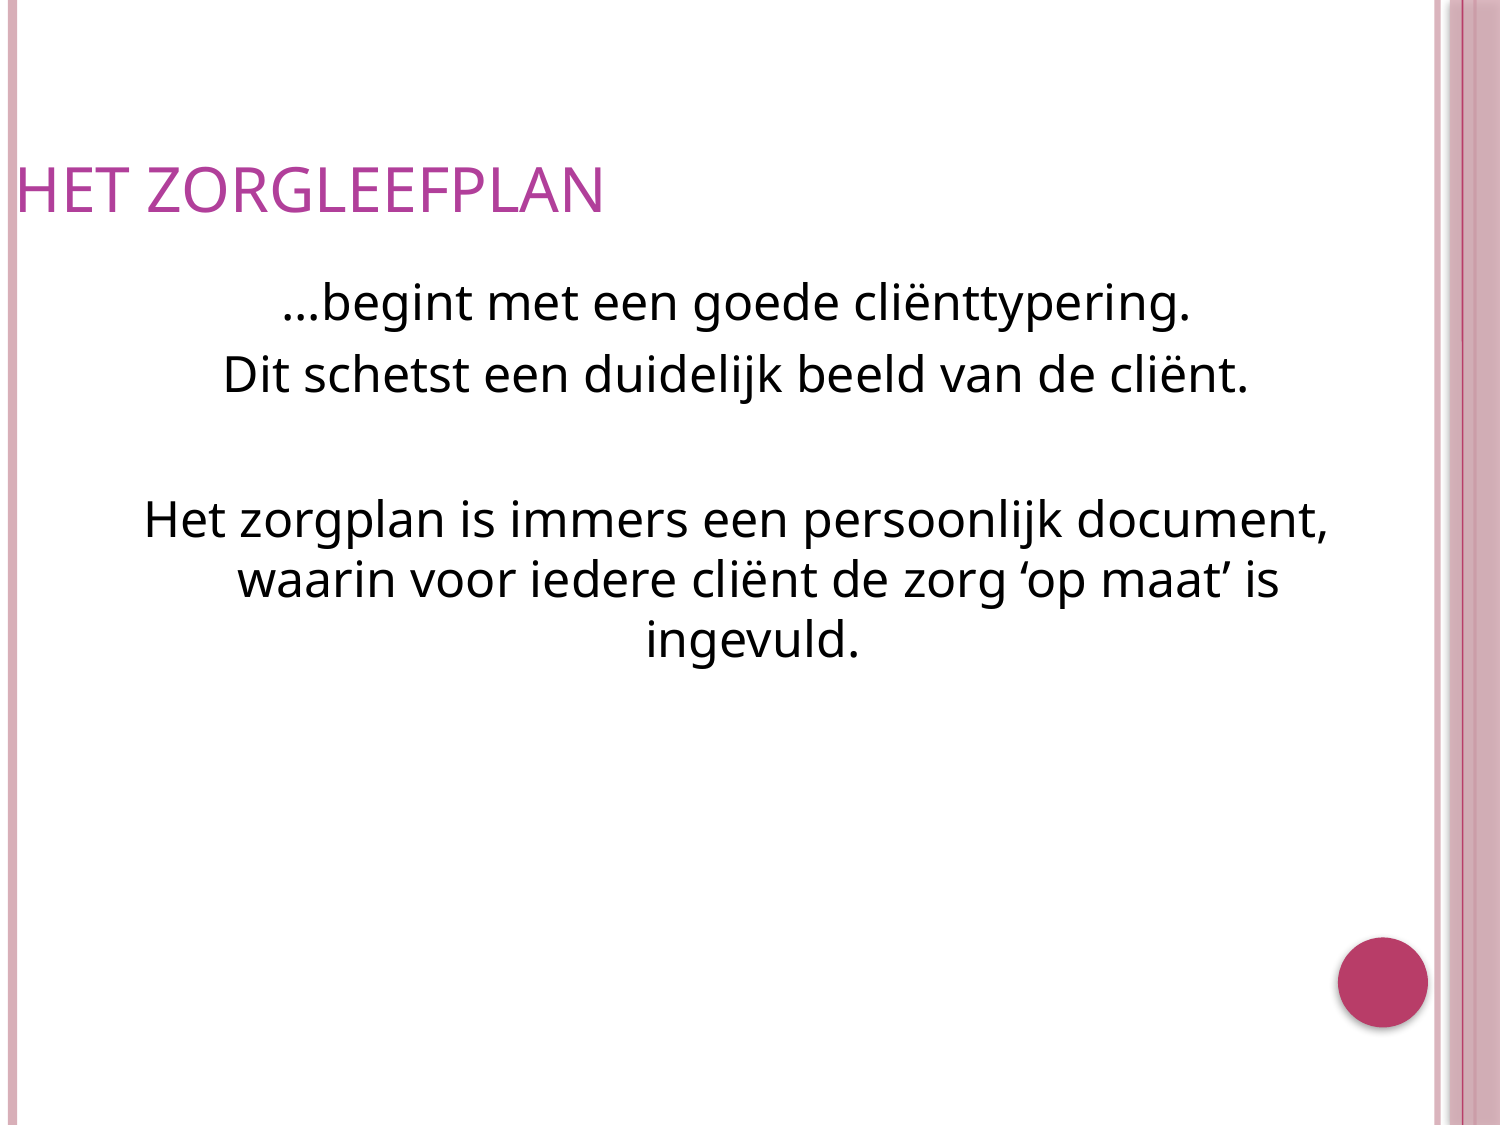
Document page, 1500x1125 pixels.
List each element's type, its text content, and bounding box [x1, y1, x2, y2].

title Het Zorgleefplan [0, 45, 1500, 233]
list ...begint met een goede cliënttypering. Dit schetst een duidelijk beeld van de cliënt. Het zorgplan is immers een persoonlijk document, waarin voor iedere cliënt de zorg ‘op maat’ is ingevuld. [123, 262, 1350, 1005]
